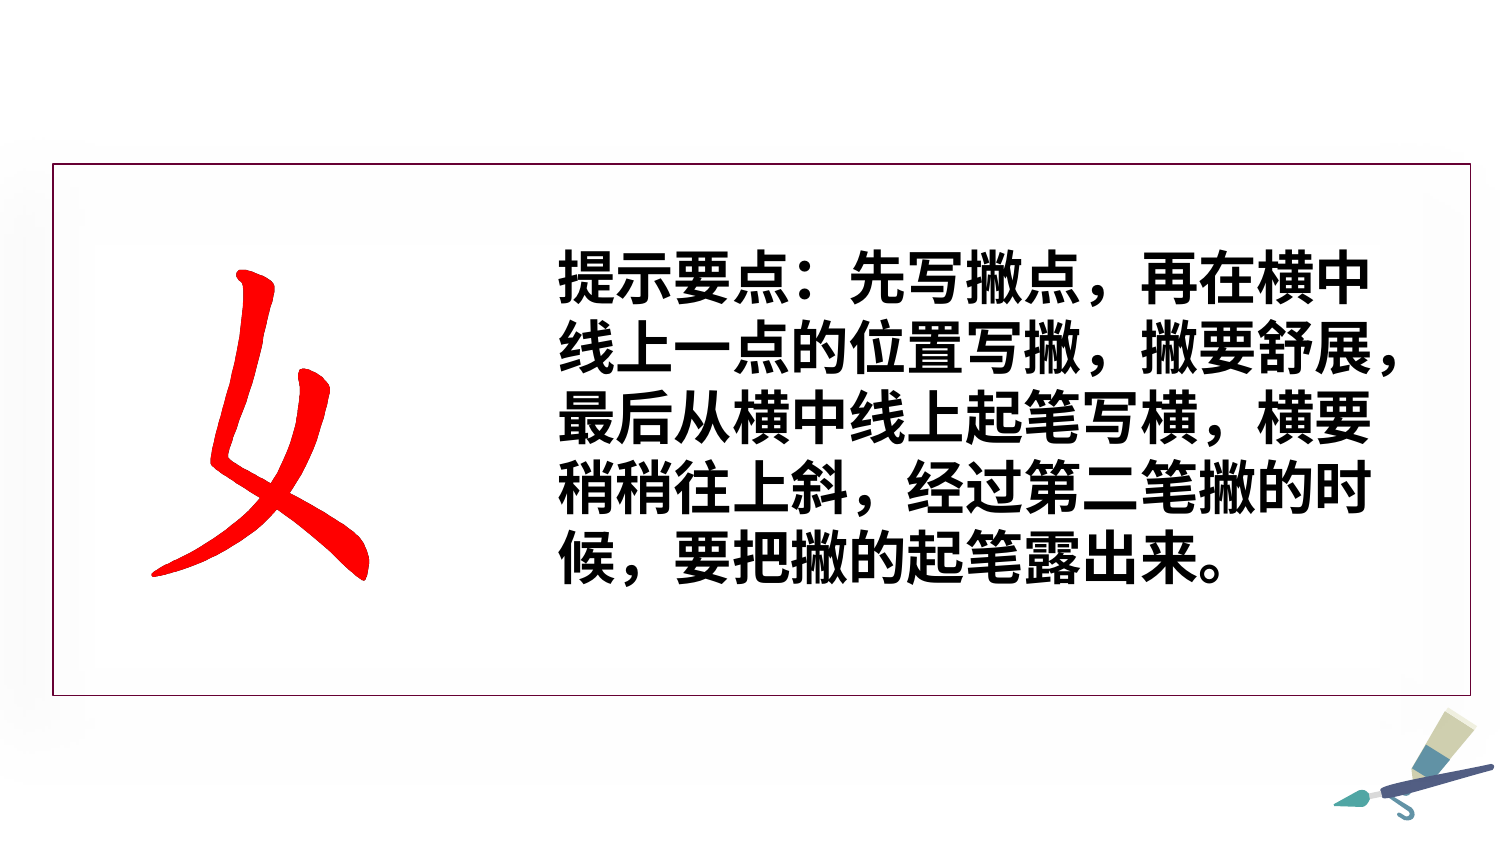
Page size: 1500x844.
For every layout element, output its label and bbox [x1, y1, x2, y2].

text_box [53, 164, 1471, 696]
text_box [1358, 708, 1481, 844]
